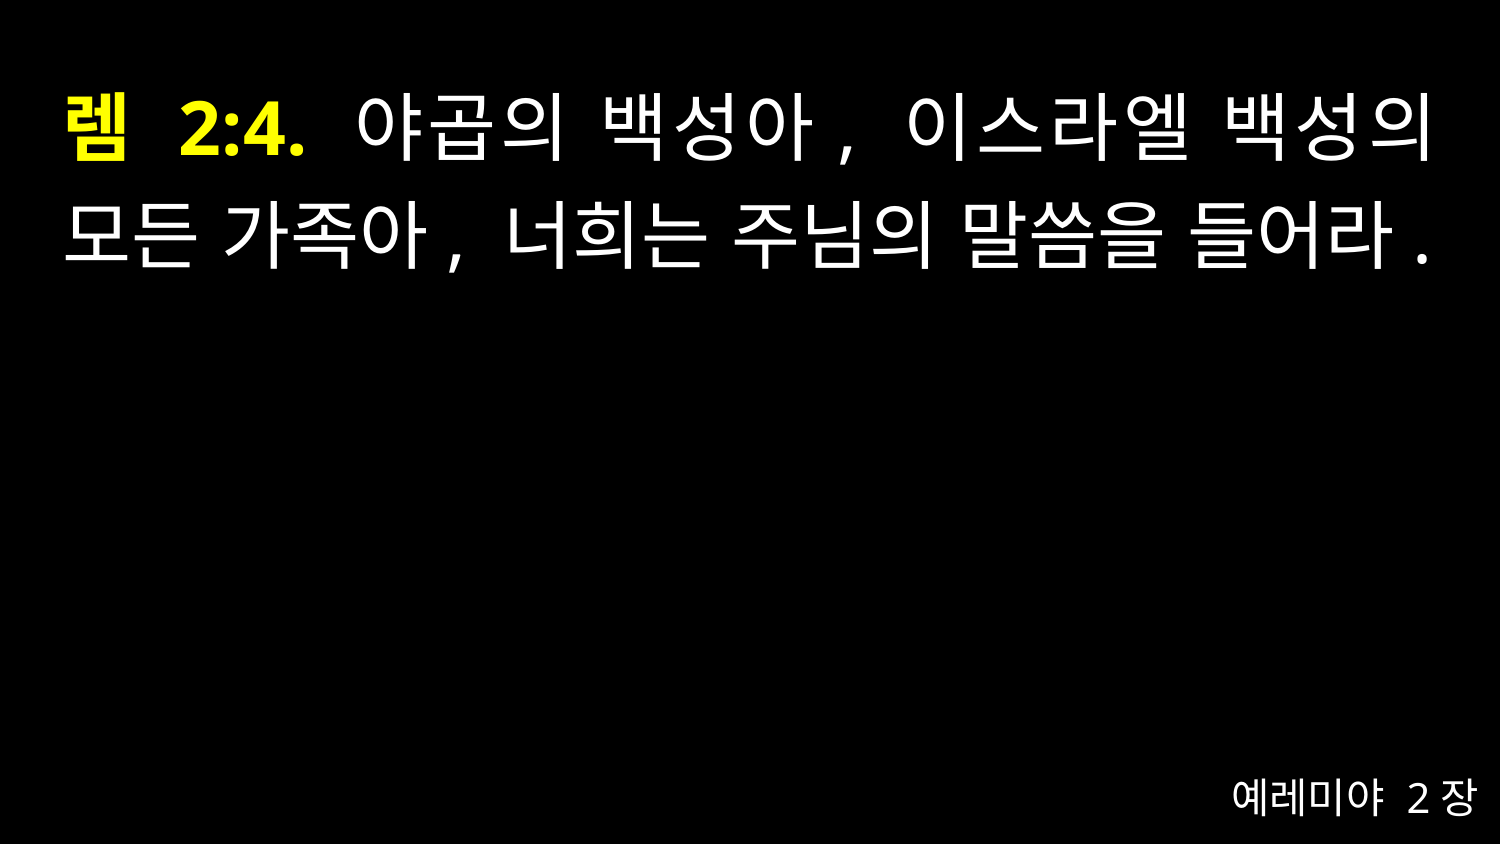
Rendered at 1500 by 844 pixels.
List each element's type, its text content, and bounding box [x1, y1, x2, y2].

title 렘 2:4. 야곱의 백성아, 이스라엘 백성의 모든 가족아, 너희는 주님의 말씀을 들어라. [0, 0, 1500, 844]
subtitle 예레미야 2장 [916, 770, 1500, 844]
